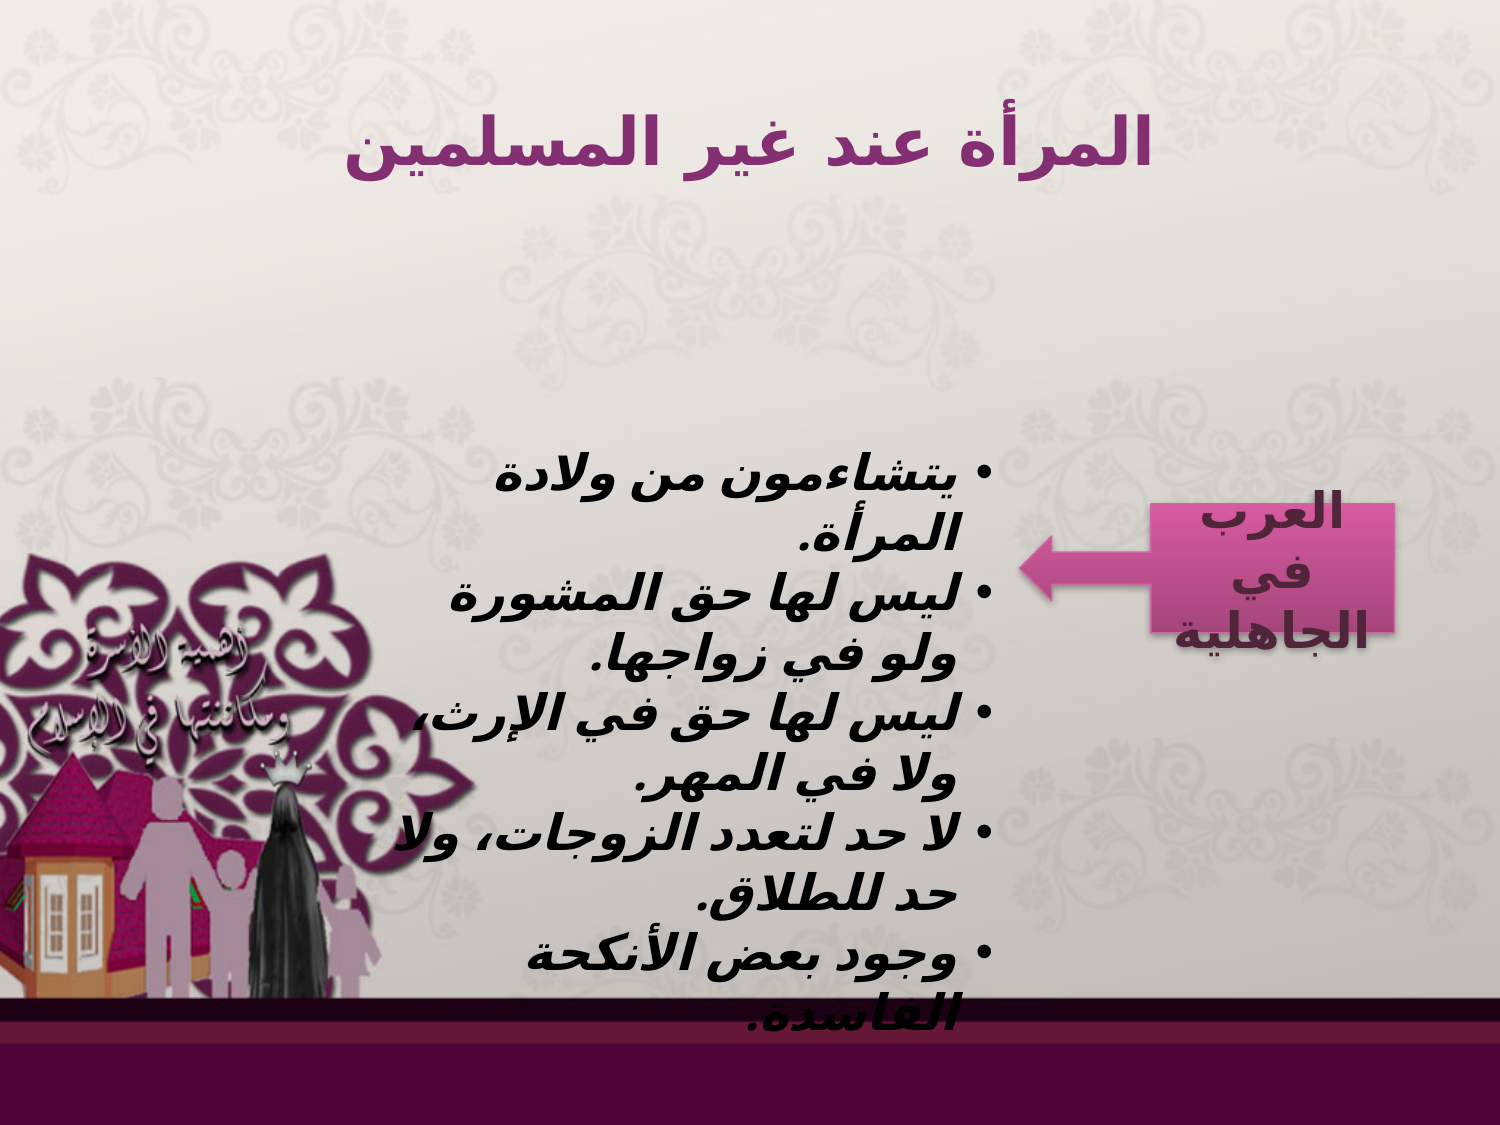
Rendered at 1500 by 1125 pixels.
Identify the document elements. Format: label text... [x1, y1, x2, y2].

picture [0, 0, 1500, 1125]
title المرأة عند غير المسلمين [74, 44, 1426, 233]
text_box يتشاءمون من ولادة المرأة. ليس لها حق المشورة ولو في زواجها. ليس لها حق في الإرث، ولا في المهر. لا حد لتعدد الزوجات، ولا حد للطلاق. وجود بعض الأنكحة الفاسدة. [351, 433, 1008, 1125]
text_box العرب في الجاهلية [1018, 503, 1396, 634]
